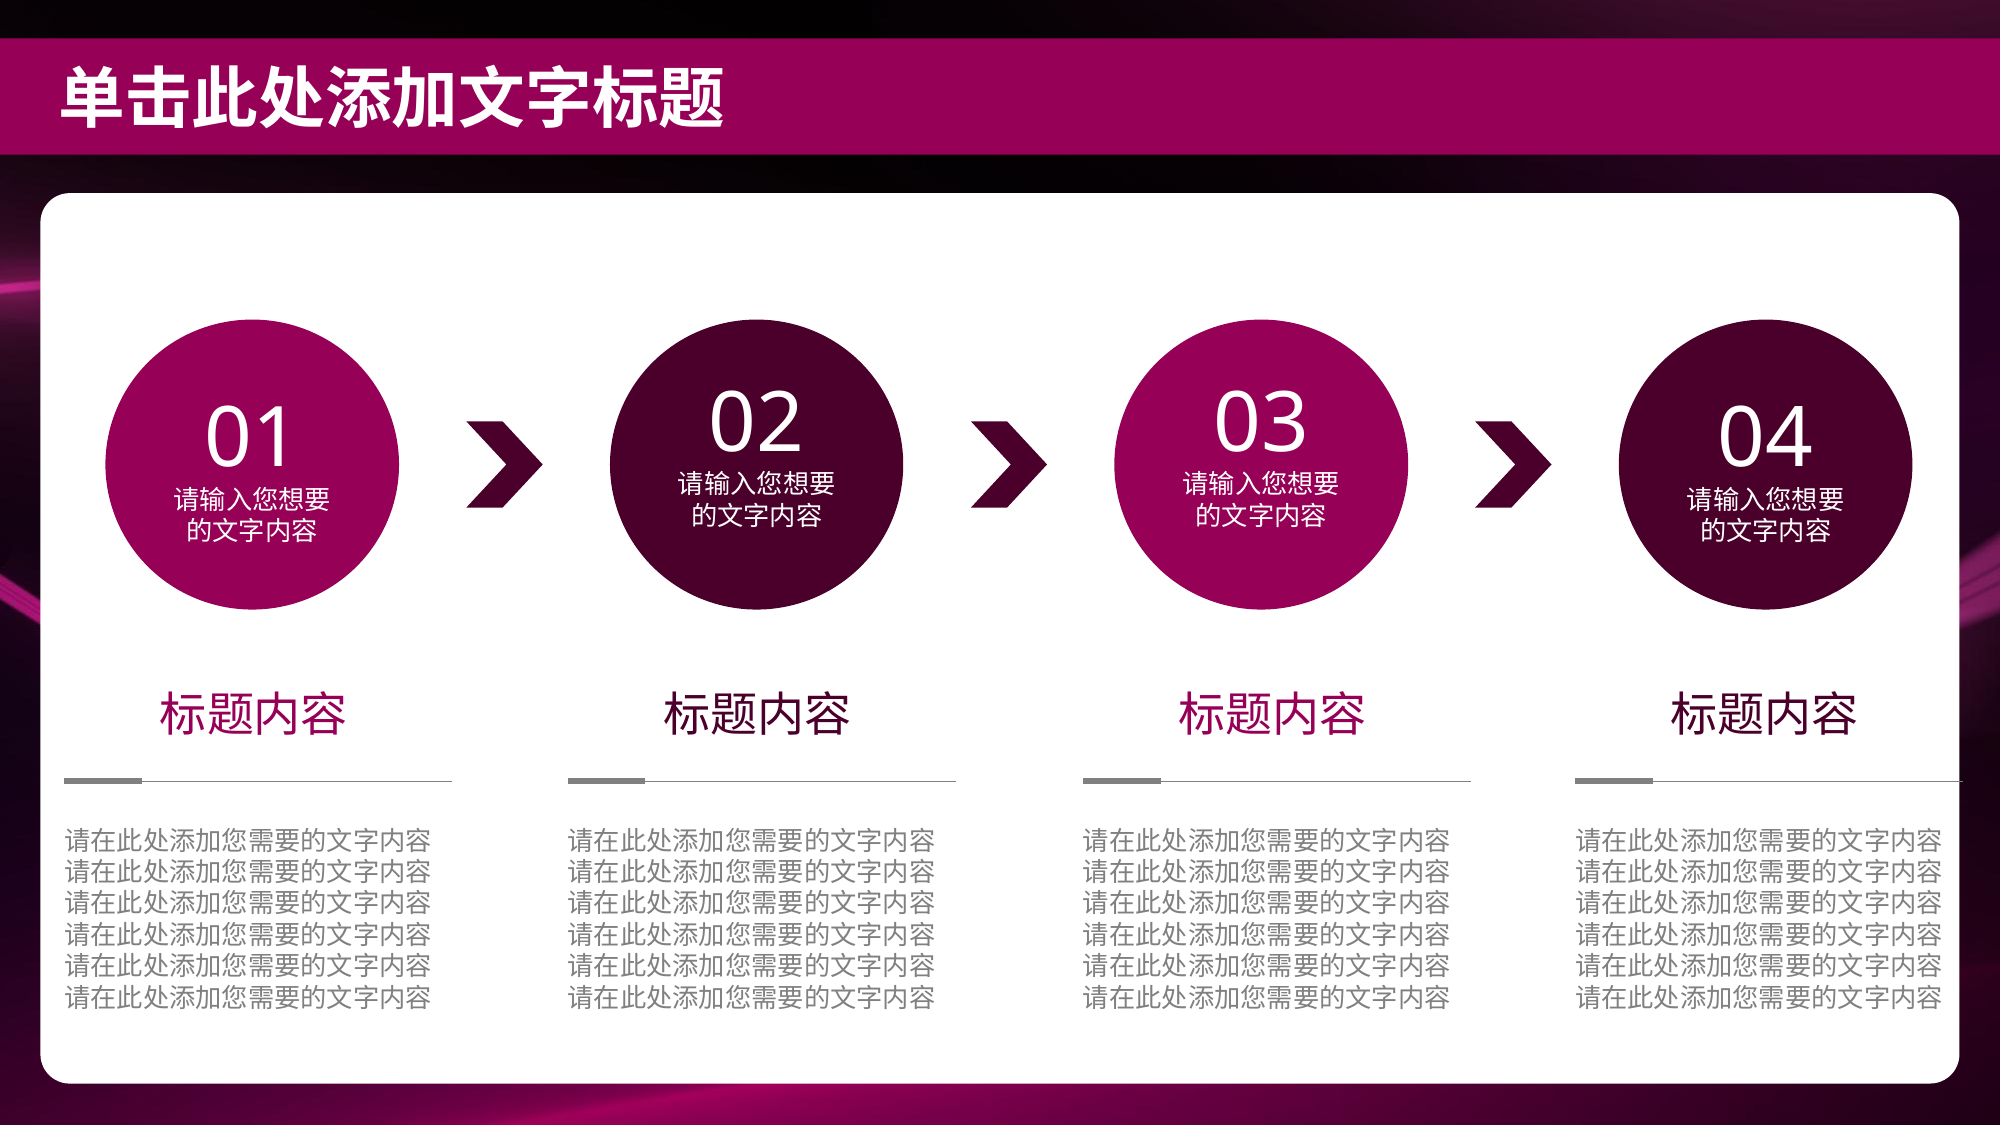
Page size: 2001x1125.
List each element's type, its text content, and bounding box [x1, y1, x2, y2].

text_box 标题内容 [1566, 677, 1963, 749]
text_box 01 请输入您想要的文字内容 [105, 319, 400, 610]
text_box [970, 421, 1048, 508]
text_box 请在此处添加您需要的文字内容请在此处添加您需要的文字内容请在此处添加您需要的文字内容请在此处添加您需要的文字内容 请在此处添加您需要的文字内容 请在此处添加您需要的文字内容 [1082, 824, 1471, 1044]
text_box 请在此处添加您需要的文字内容请在此处添加您需要的文字内容请在此处添加您需要的文字内容请在此处添加您需要的文字内容 请在此处添加您需要的文字内容 请在此处添加您需要的文字内容 [567, 824, 956, 1044]
text_box [466, 421, 543, 508]
picture [0, 0, 2000, 38]
text_box 标题内容 [55, 677, 452, 749]
text_box 03 请输入您想要的文字内容 [1114, 319, 1409, 610]
text_box 02 请输入您想要的文字内容 [609, 319, 904, 610]
text_box [1475, 421, 1552, 508]
text_box 标题内容 [559, 677, 956, 749]
text_box 04 请输入您想要的文字内容 [1618, 319, 1913, 610]
picture [0, 155, 2000, 1125]
text_box 请在此处添加您需要的文字内容请在此处添加您需要的文字内容请在此处添加您需要的文字内容请在此处添加您需要的文字内容 请在此处添加您需要的文字内容 请在此处添加您需要的文字内容 [64, 824, 452, 1107]
text_box 请在此处添加您需要的文字内容请在此处添加您需要的文字内容请在此处添加您需要的文字内容请在此处添加您需要的文字内容 请在此处添加您需要的文字内容 请在此处添加您需要的文字内容 [1575, 824, 1963, 1044]
text_box 标题内容 [1074, 677, 1471, 749]
